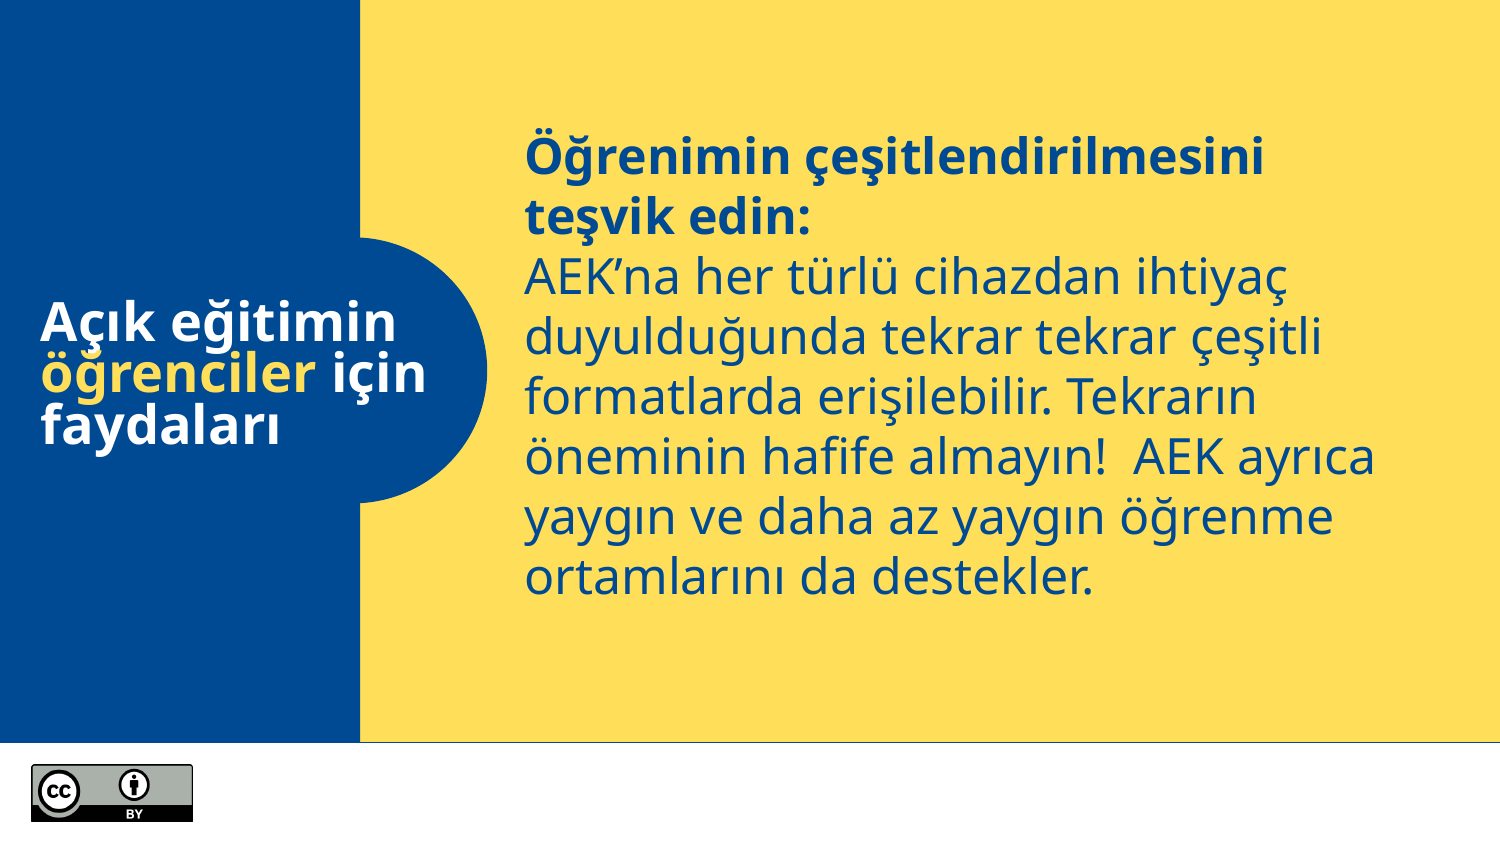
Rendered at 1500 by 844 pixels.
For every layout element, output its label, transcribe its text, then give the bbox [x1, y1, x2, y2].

text_box Öğrenimin çeşitlendirilmesini teşvik edin: AEK’na her türlü cihazdan ihtiyaç duyulduğunda tekrar tekrar çeşitli formatlarda erişilebilir. Tekrarın öneminin hafife almayın! AEK ayrıca yaygın ve daha az yaygın öğrenme ortamlarını da destekler. [509, 109, 1442, 620]
picture [31, 764, 193, 822]
text_box [0, 0, 361, 742]
text_box [264, 471, 441, 504]
text_box Açık eğitimin öğrenciler için faydaları [25, 284, 475, 471]
text_box [475, 314, 488, 426]
text_box [250, 237, 455, 284]
text_box [0, 750, 1500, 844]
